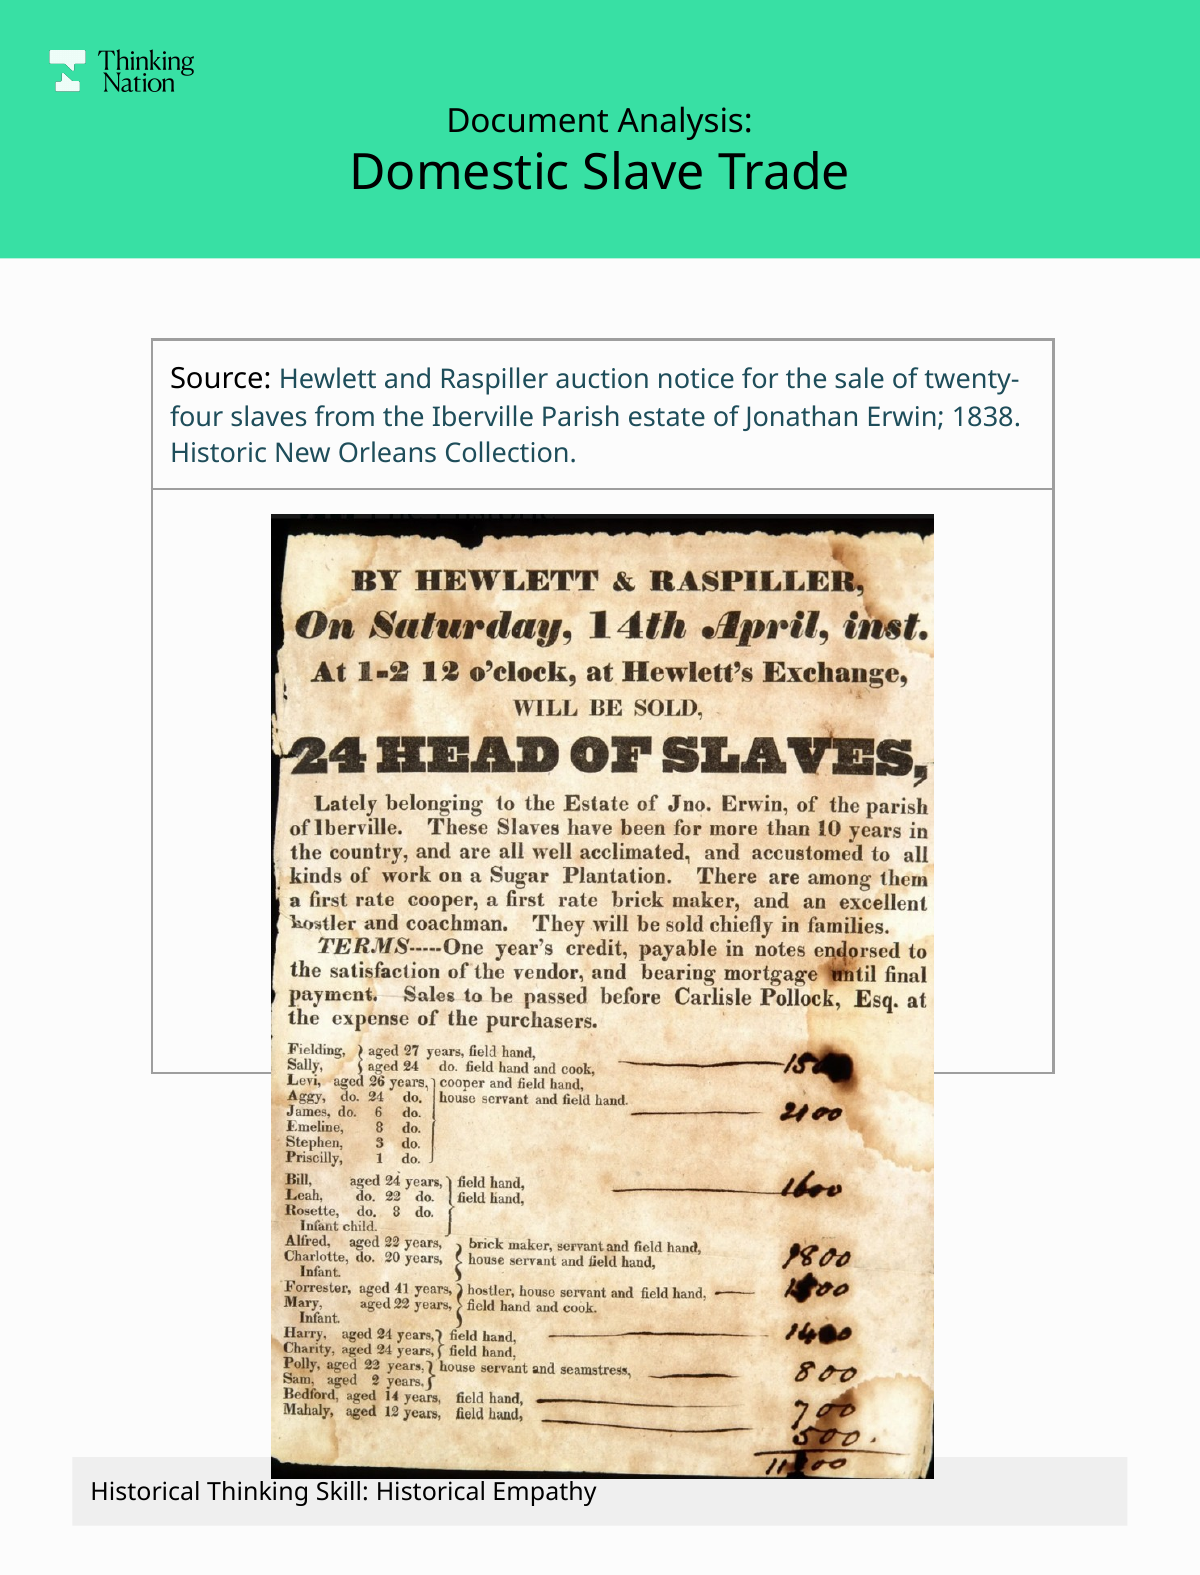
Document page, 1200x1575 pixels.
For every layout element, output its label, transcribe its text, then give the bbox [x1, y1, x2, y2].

picture [33, 35, 199, 105]
picture [271, 513, 935, 1480]
table_header Source: Hewlett and Raspiller auction notice for the sale of twenty-four slaves from the Iberville Parish estate of Jonathan Erwin; 1838. Historic New Orleans Collection. [153, 341, 1052, 488]
text_box Document Analysis: Domestic Slave Trade [0, 0, 1200, 259]
text_box Historical Thinking Skill: Historical Empathy [72, 1457, 1128, 1526]
table_cell [153, 490, 1052, 1072]
